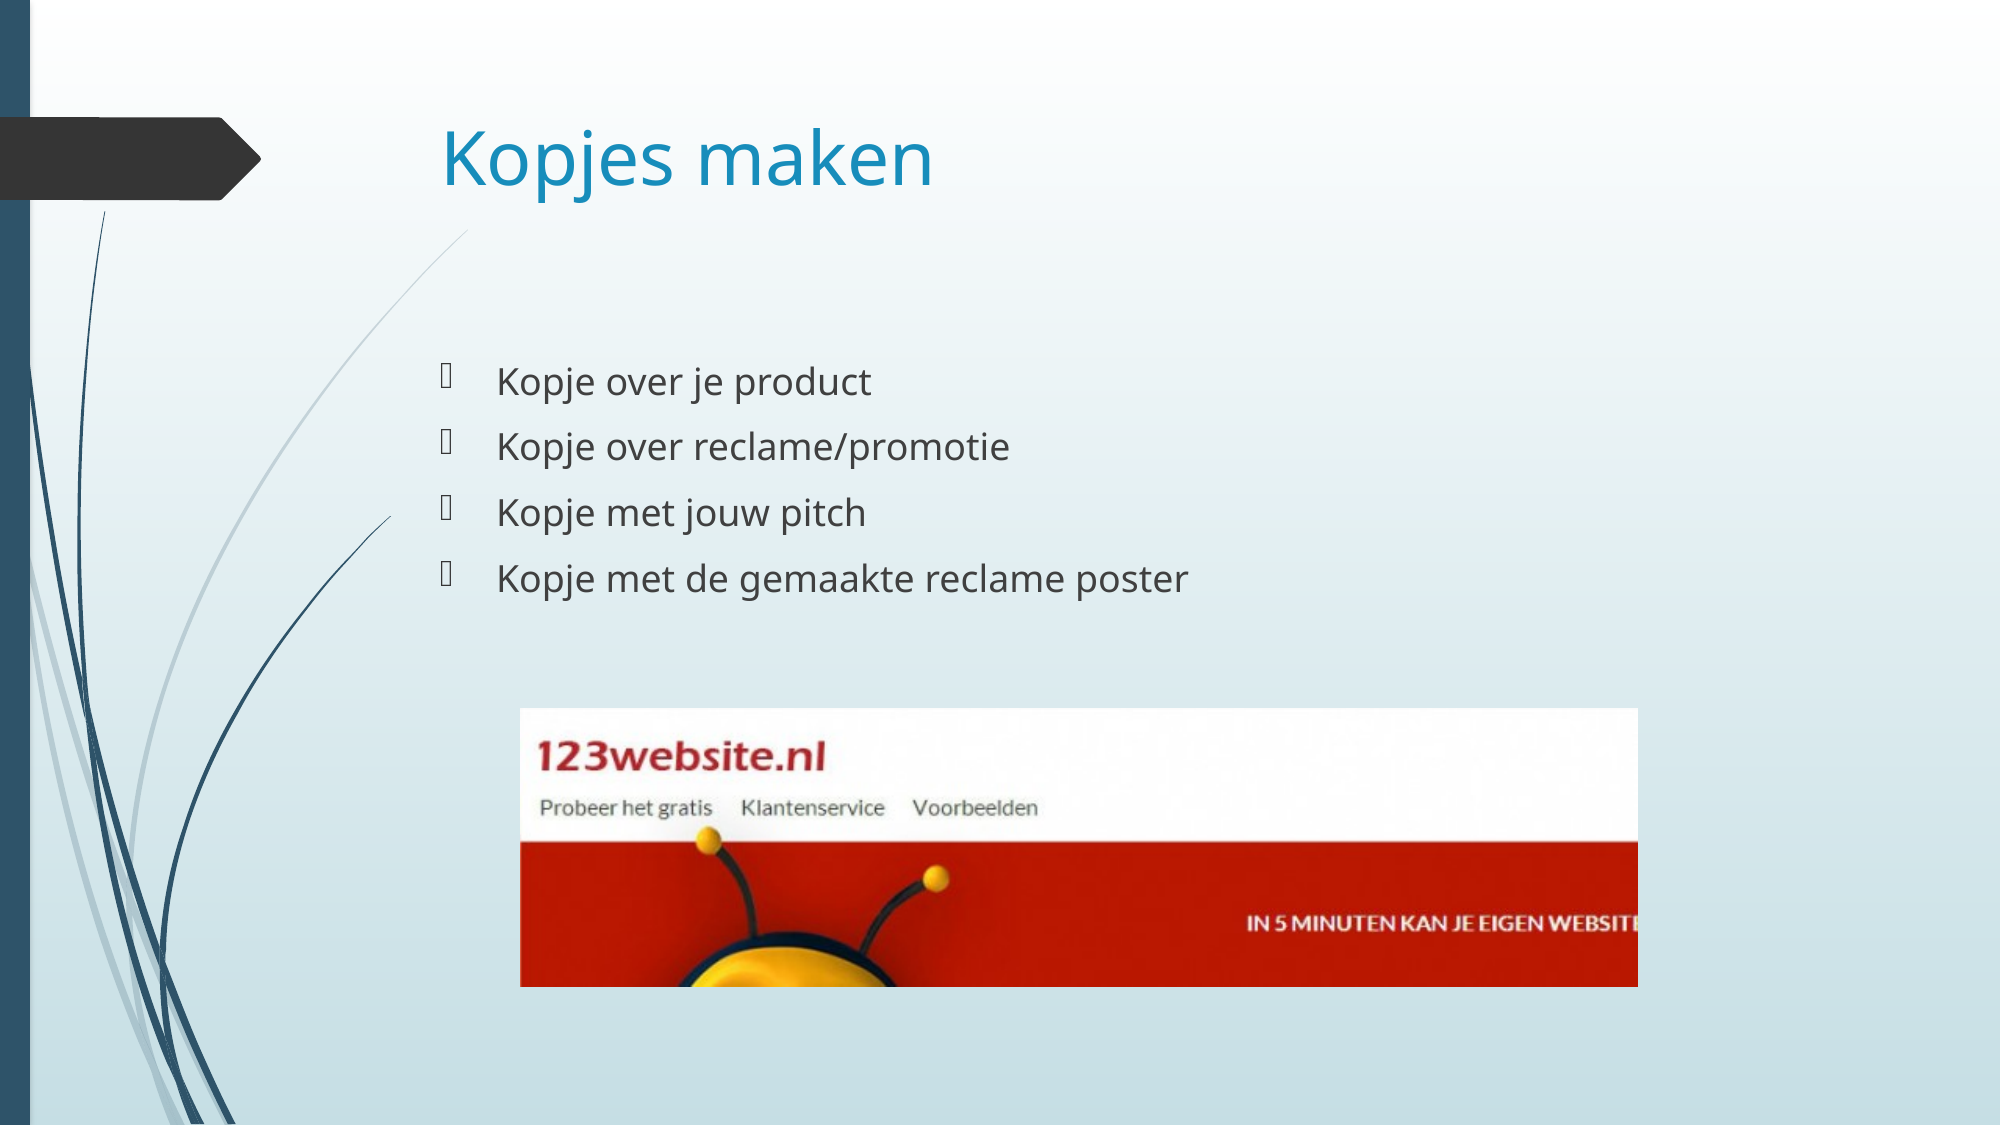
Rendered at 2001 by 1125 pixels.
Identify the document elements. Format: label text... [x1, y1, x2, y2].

list Kopje over je product Kopje over reclame/promotie Kopje met jouw pitch Kopje met de gemaakte reclame poster [424, 350, 1888, 970]
picture [520, 708, 1639, 987]
title Kopjes maken [425, 102, 1888, 313]
